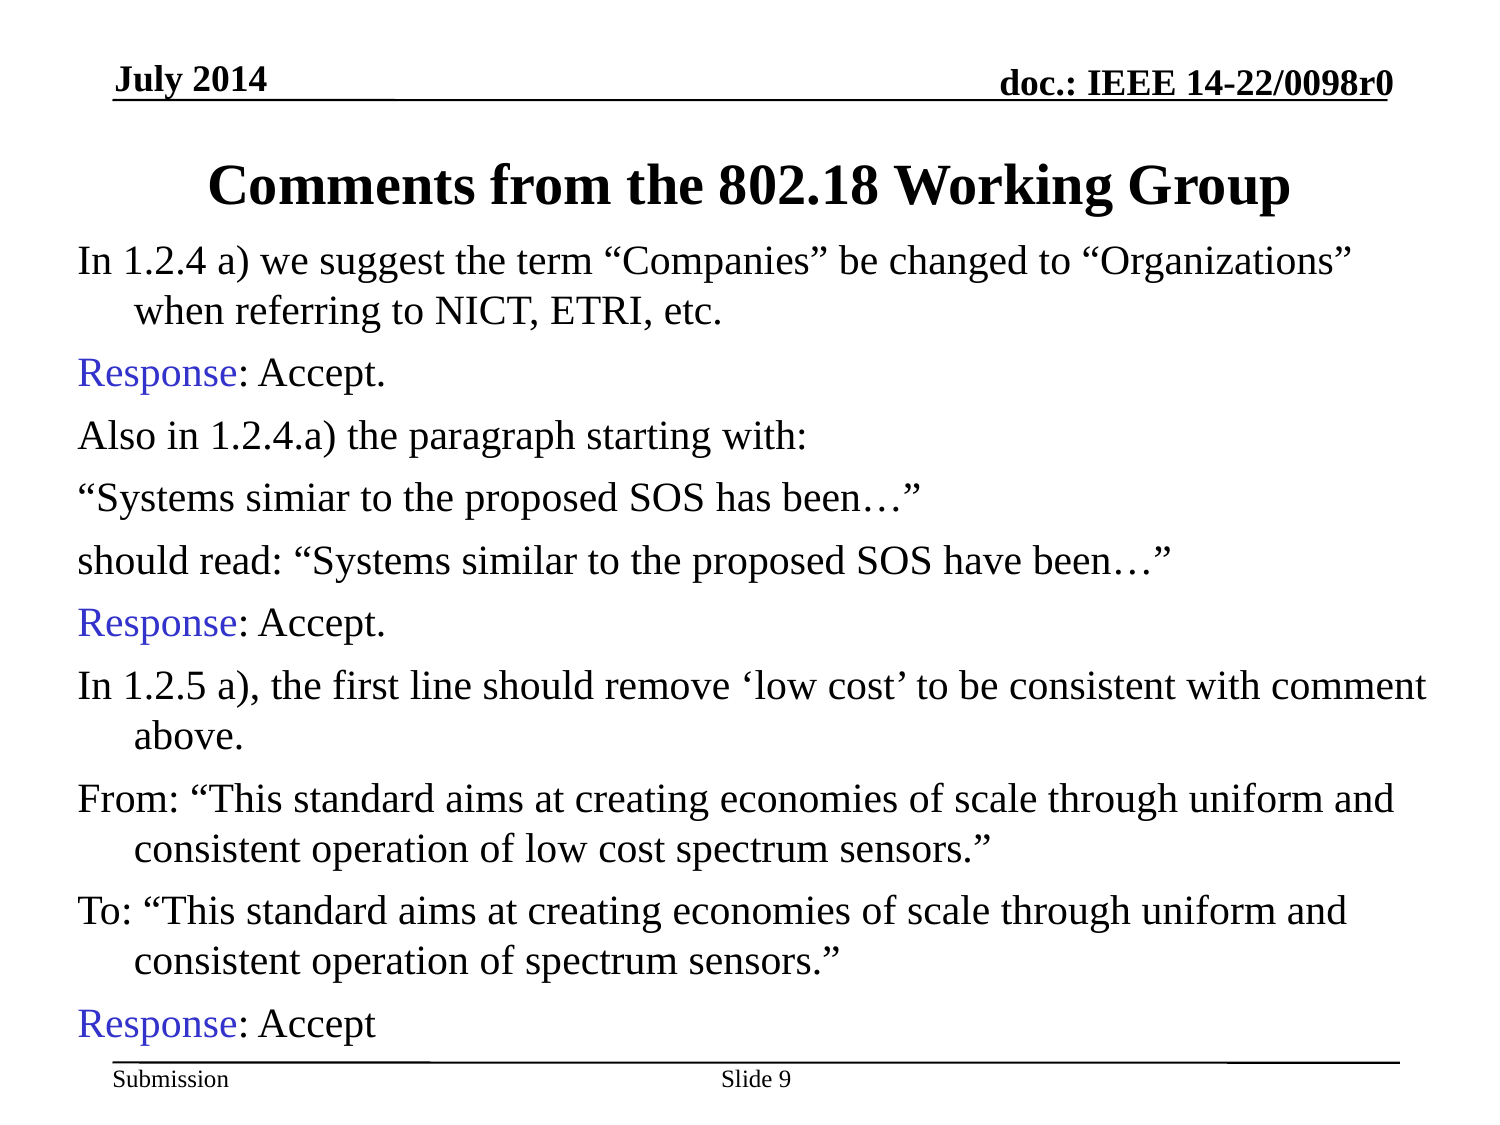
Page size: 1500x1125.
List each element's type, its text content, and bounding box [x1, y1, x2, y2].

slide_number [114, 54, 423, 100]
title Comments from the 802.18 Working Group [112, 112, 1388, 224]
slide_number Slide 9 [712, 1061, 800, 1123]
list In 1.2.4 a) we suggest the term “Companies” be changed to “Organizations” when referring to NICT, ETRI, etc. Response: Accept. Also in 1.2.4.a) the paragraph starting with: “Systems simiar to the proposed SOS has been…” should read: “Systems similar to the proposed SOS have been…” Response: Accept. In 1.2.5 a), the first line should remove ‘low cost’ to be consistent with comment above. From: “This standard aims at creating economies of scale through uniform and consistent operation of low cost spectrum sensors.” To: “This standard aims at creating economies of scale through uniform and consistent operation of spectrum sensors.” Response: Accept [62, 224, 1463, 1063]
